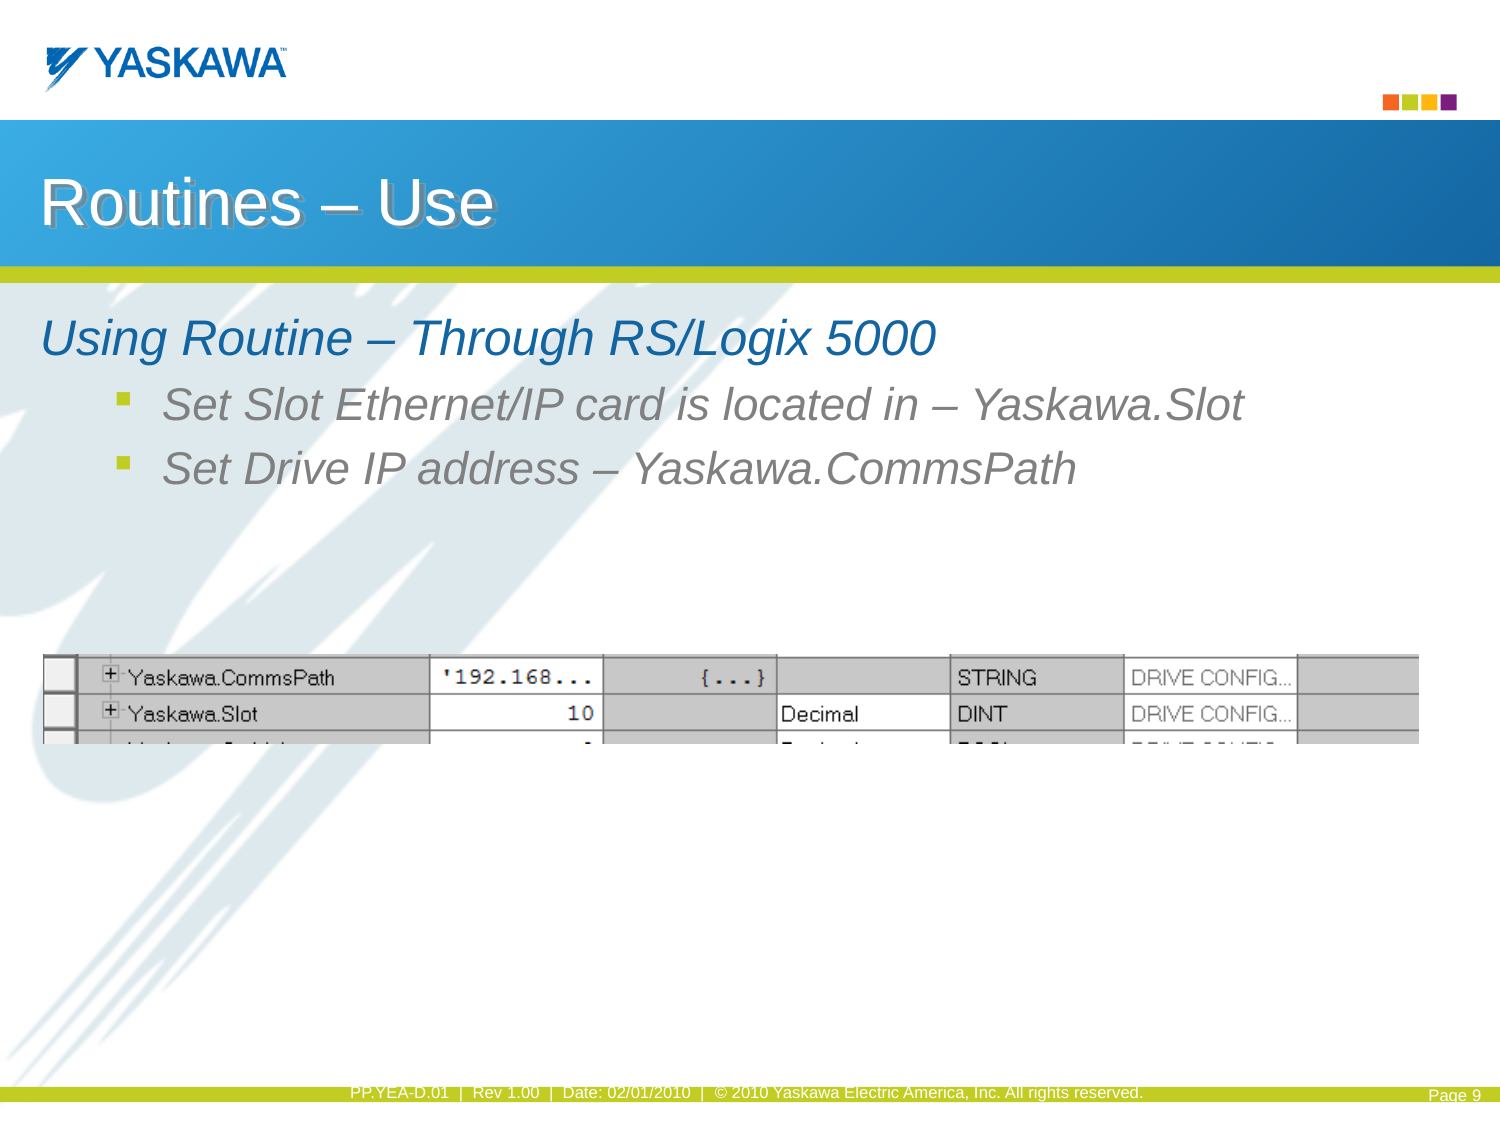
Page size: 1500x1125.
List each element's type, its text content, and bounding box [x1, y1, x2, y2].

title Routines – Use [24, 122, 1351, 276]
picture [42, 654, 1419, 744]
list Using Routine – Through RS/Logix 5000 Set Slot Ethernet/IP card is located in – Yaskawa.Slot Set Drive IP address – Yaskawa.CommsPath [24, 297, 1367, 986]
picture [45, 46, 287, 92]
